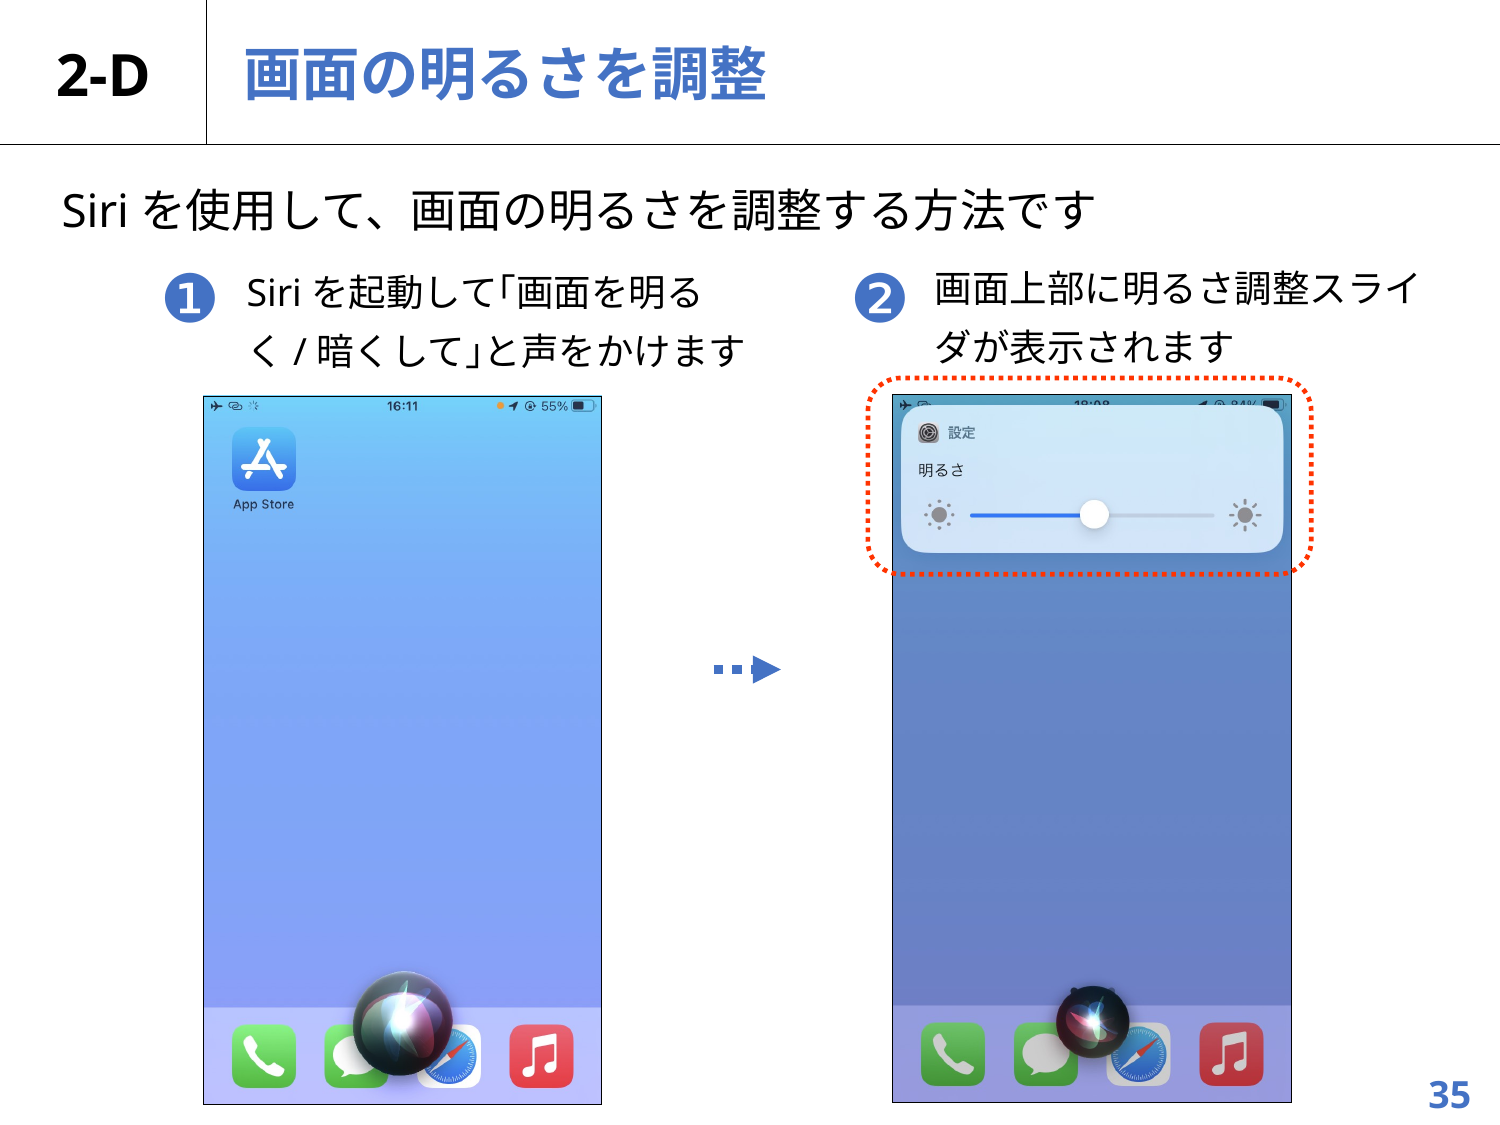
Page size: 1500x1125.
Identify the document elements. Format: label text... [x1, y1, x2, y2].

text_box Siriを起動して｢画面を明るく/暗くして｣と声をかけます [231, 274, 781, 381]
text_box ❷ [835, 248, 919, 343]
picture [892, 394, 1292, 1103]
text_box ❶ [145, 274, 223, 343]
text_box 画面上部に明るさ調整スライダが表示されます [919, 244, 1469, 376]
title 画面の明るさを調整 [228, 36, 1472, 116]
text_box 2-D [0, 0, 207, 147]
text_box 35 [1399, 1063, 1500, 1123]
text_box [866, 376, 1313, 574]
text_box Siriを使用して、画面の明るさを調整する方法です [46, 180, 1422, 274]
picture [203, 395, 602, 1105]
